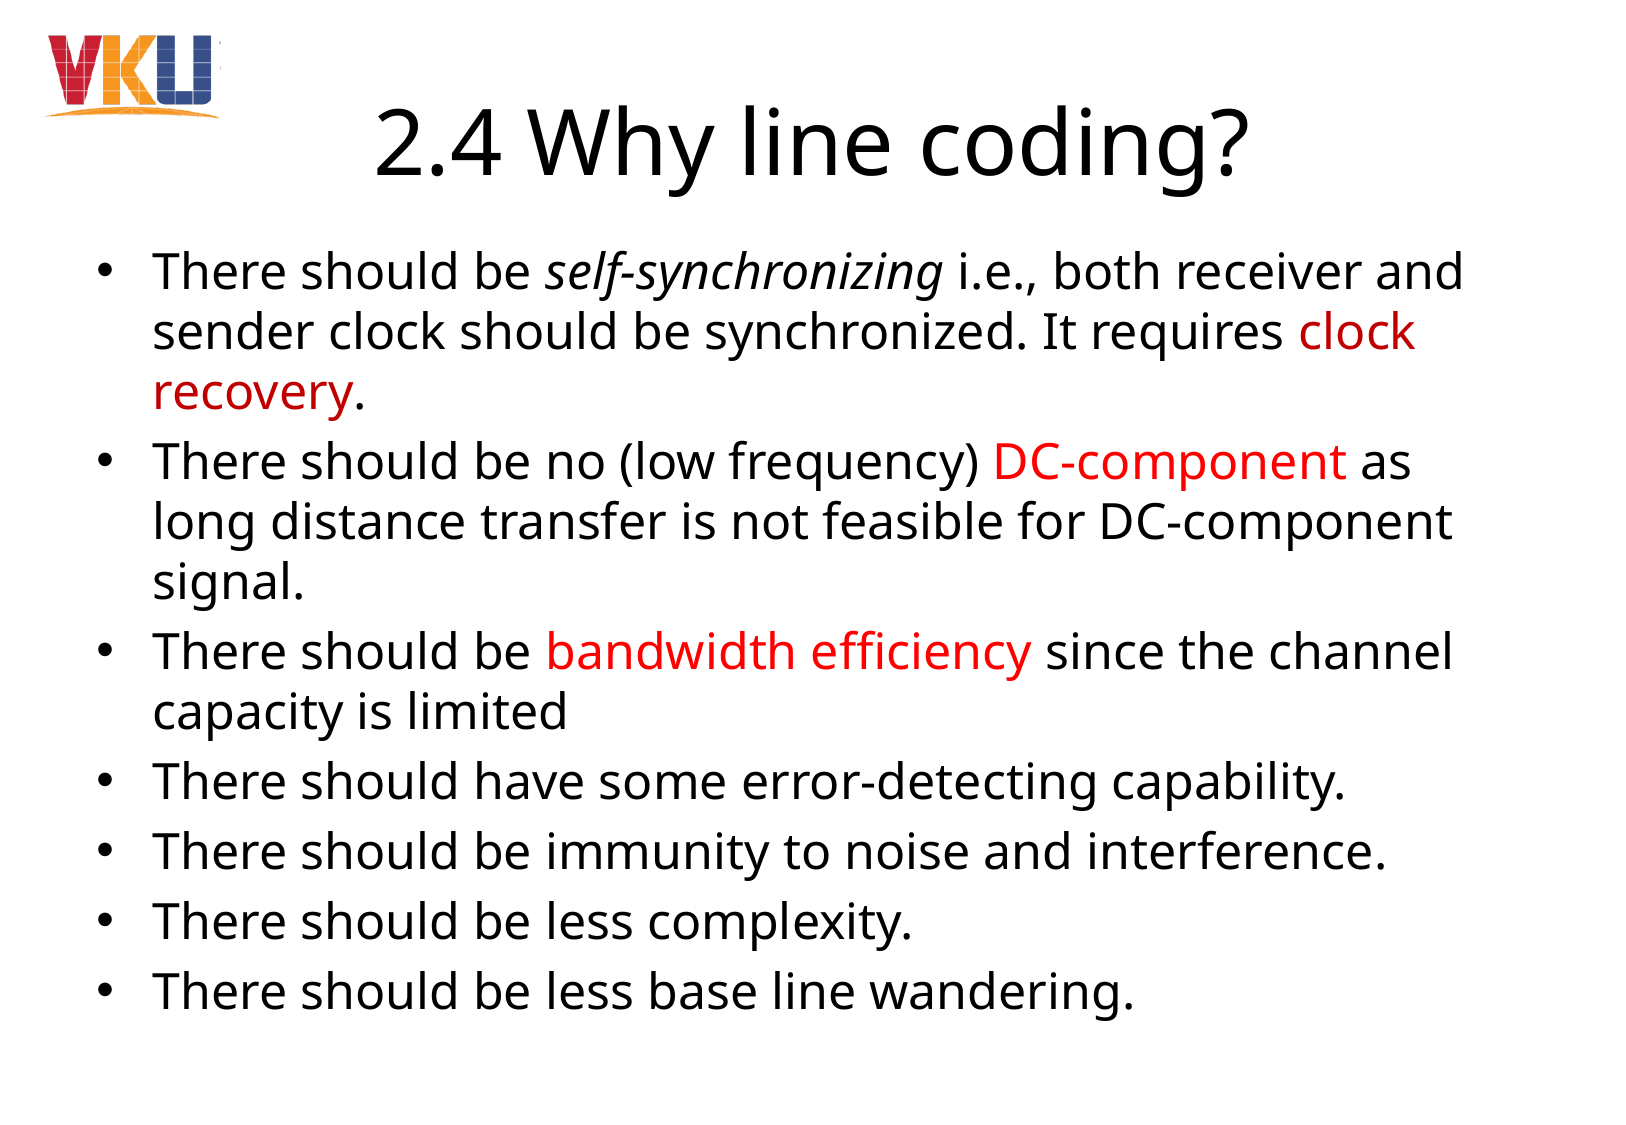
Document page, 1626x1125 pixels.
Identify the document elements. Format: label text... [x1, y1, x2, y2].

title 2.4 Why line coding? [81, 45, 1544, 232]
picture [32, 21, 228, 129]
list There should be self-synchronizing i.e., both receiver and sender clock should be synchronized. It requires clock recovery. There should be no (low frequency) DC-component as long distance transfer is not feasible for DC-component signal. There should be bandwidth efficiency since the channel capacity is limited There should have some error-detecting capability. There should be immunity to noise and interference. There should be less complexity. There should be less base line wandering. [81, 232, 1544, 1038]
